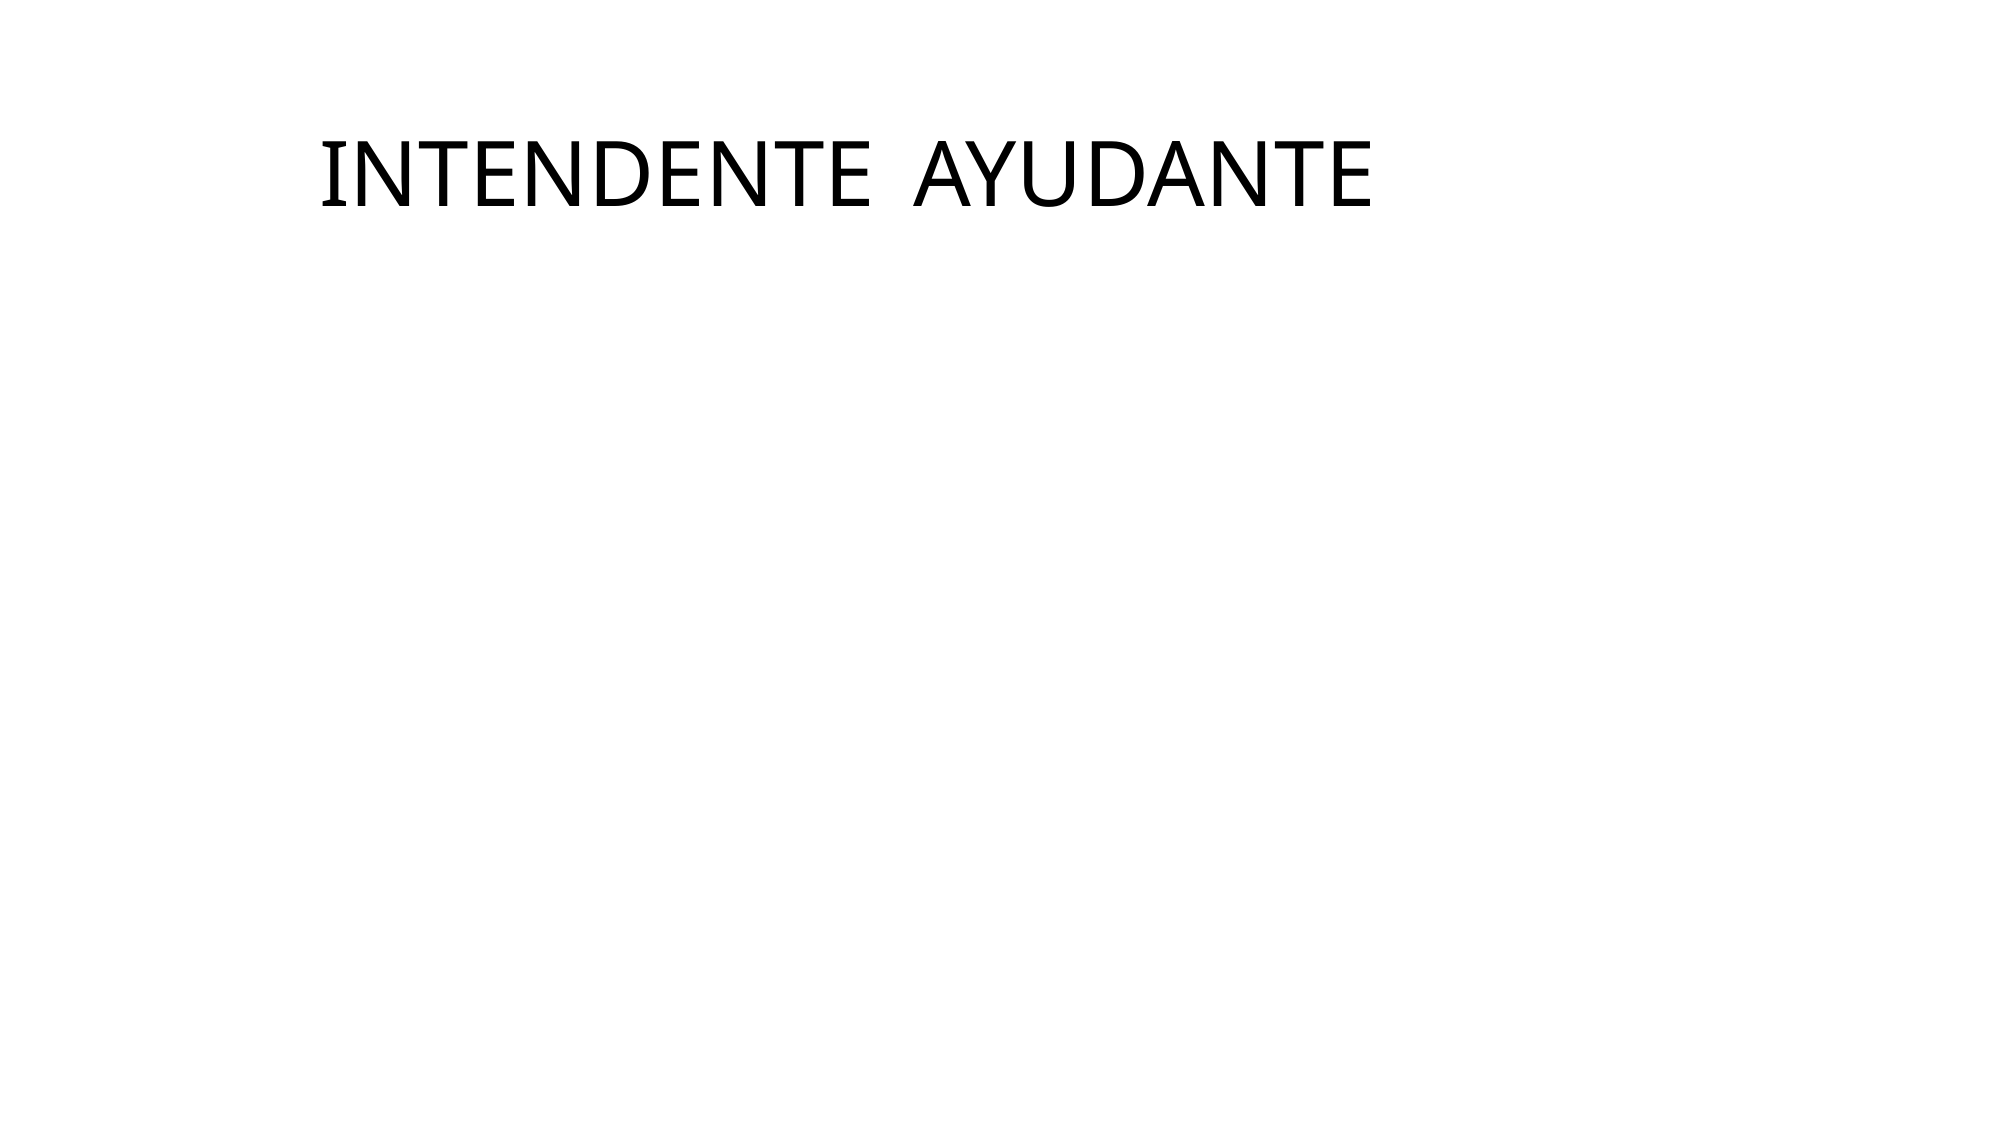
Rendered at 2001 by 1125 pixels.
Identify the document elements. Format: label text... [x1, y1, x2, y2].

title INTENDENTE AYUDANTE [304, 71, 1767, 282]
